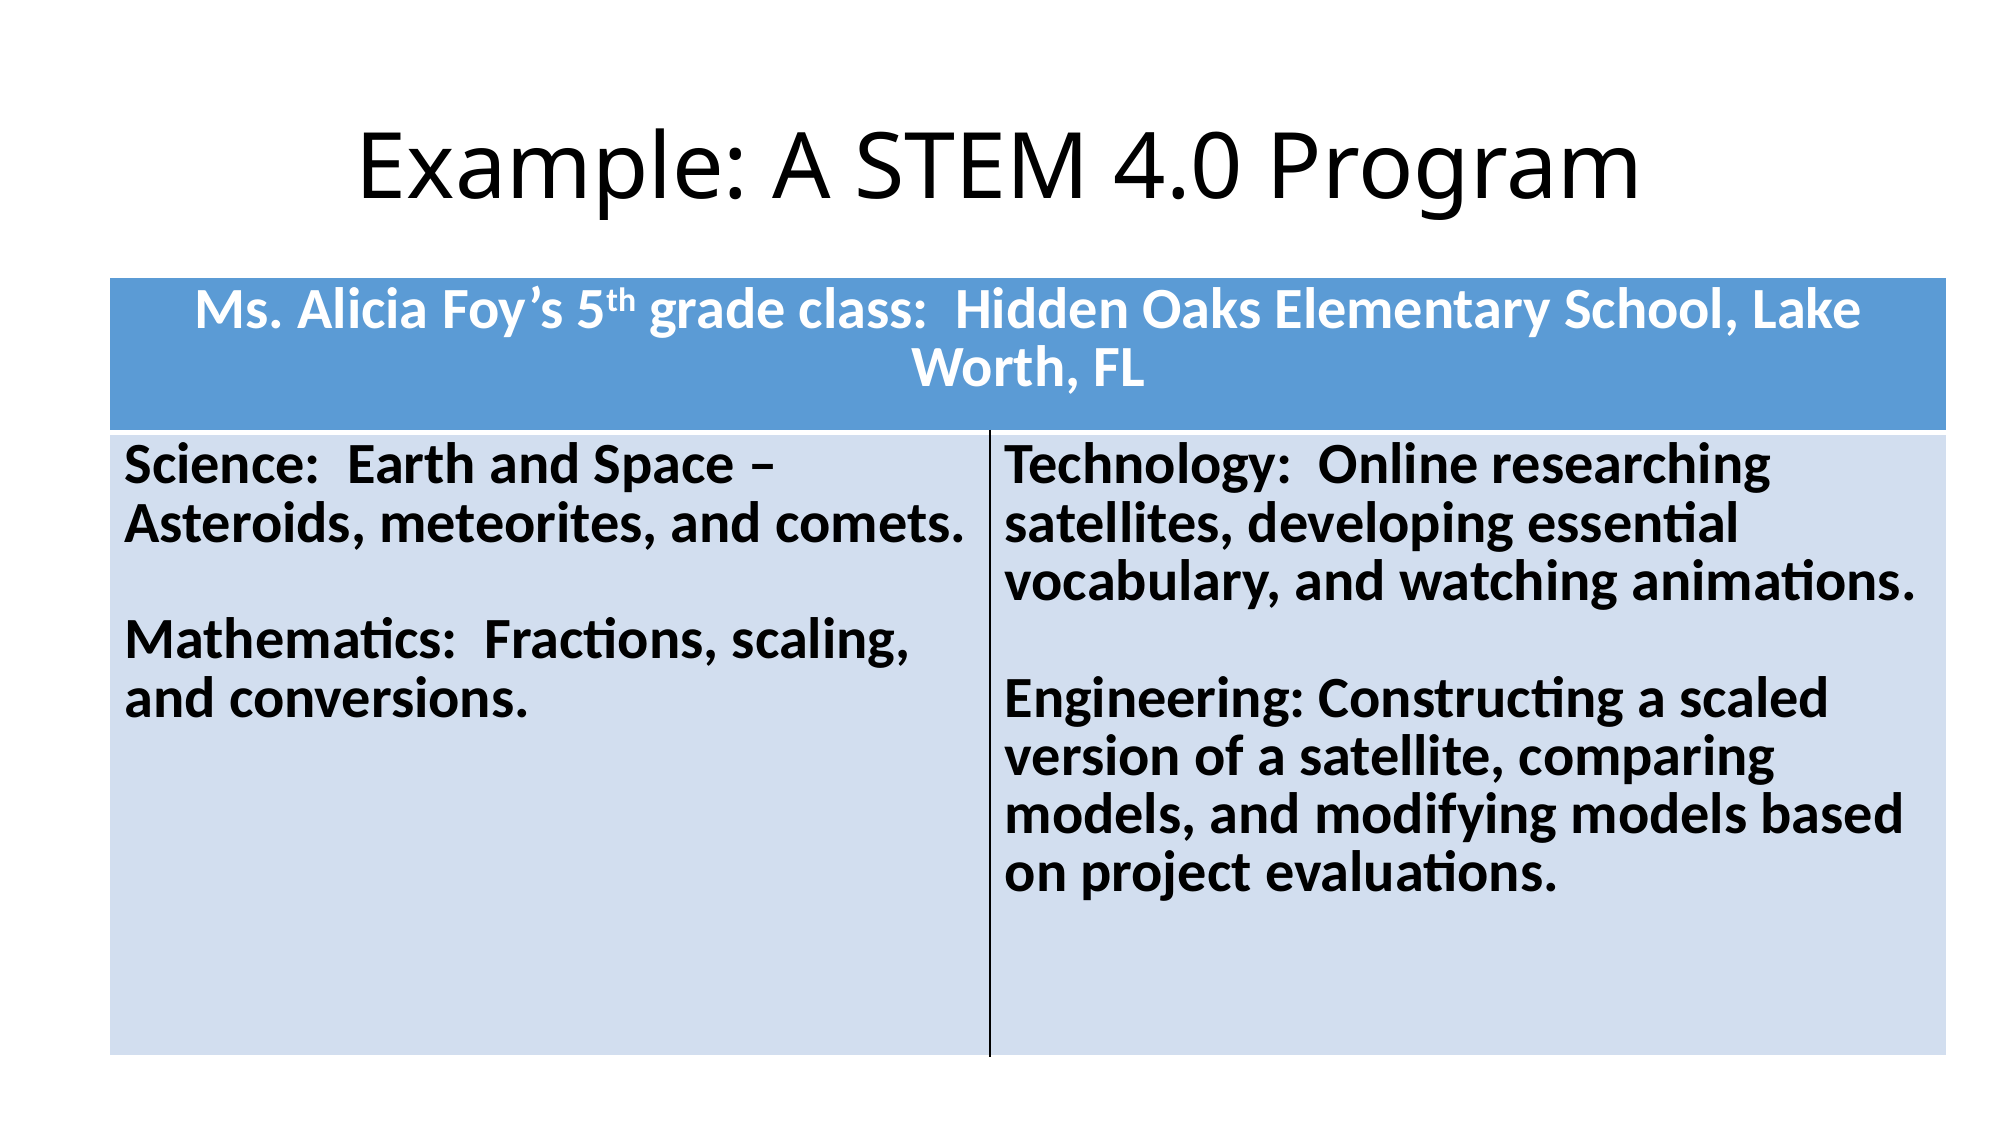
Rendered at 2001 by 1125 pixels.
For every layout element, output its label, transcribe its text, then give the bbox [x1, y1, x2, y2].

title Example: A STEM 4.0 Program [137, 59, 1863, 276]
table_header Ms. Alicia Foy’s 5th grade class: Hidden Oaks Elementary School, Lake Worth, FL [110, 278, 1946, 430]
table_cell Technology: Online researching satellites, developing essential vocabulary, and watching animations. Engineering: Constructing a scaled version of a satellite, comparing models, and modifying models based on project evaluations. [991, 435, 1946, 1055]
table_cell Science: Earth and Space – Asteroids, meteorites, and comets. Mathematics: Fractions, scaling, and conversions. [110, 435, 989, 1055]
